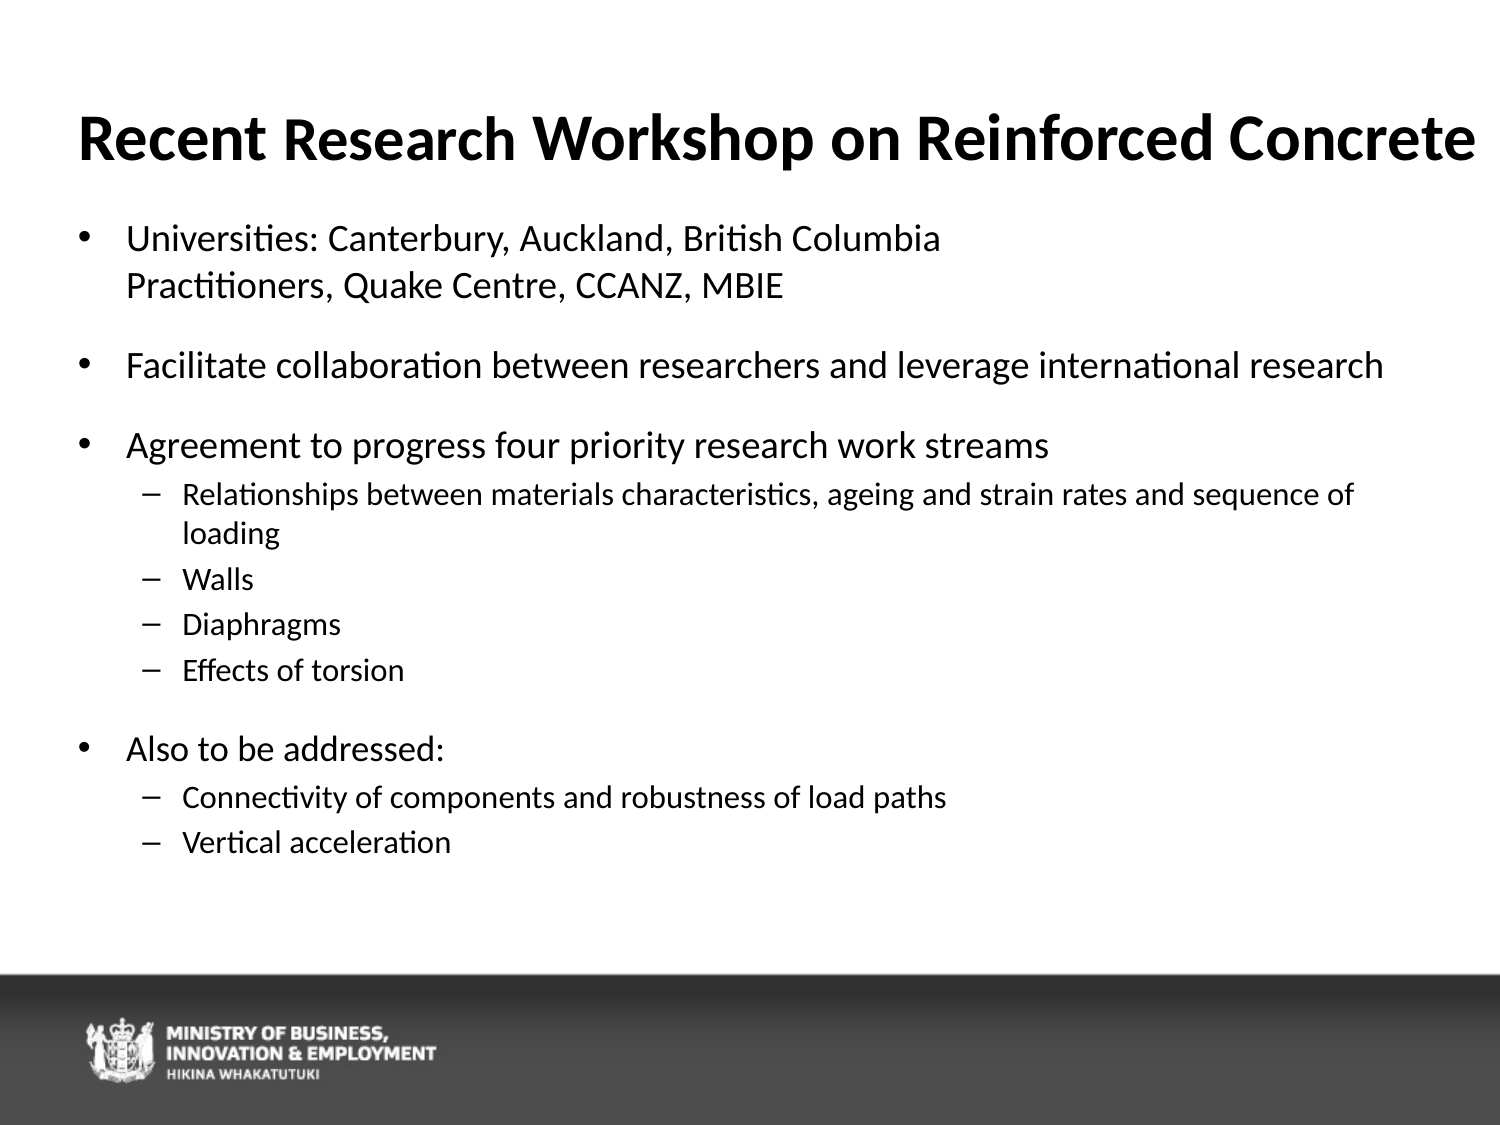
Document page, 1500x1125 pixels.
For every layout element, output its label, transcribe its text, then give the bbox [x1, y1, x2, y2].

picture [0, 0, 1500, 1125]
text_box Universities: Canterbury, Auckland, British Columbia Practitioners, Quake Centre, CCANZ, MBIE Facilitate collaboration between researchers and leverage international research Agreement to progress four priority research work streams Relationships between materials characteristics, ageing and strain rates and sequence of loading Walls Diaphragms Effects of torsion Also to be addressed: Connectivity of components and robustness of load paths Vertical acceleration [78, 235, 1428, 882]
text_box [53, 68, 1462, 210]
text_box Recent Research Workshop on Reinforced Concrete [78, 93, 1487, 235]
